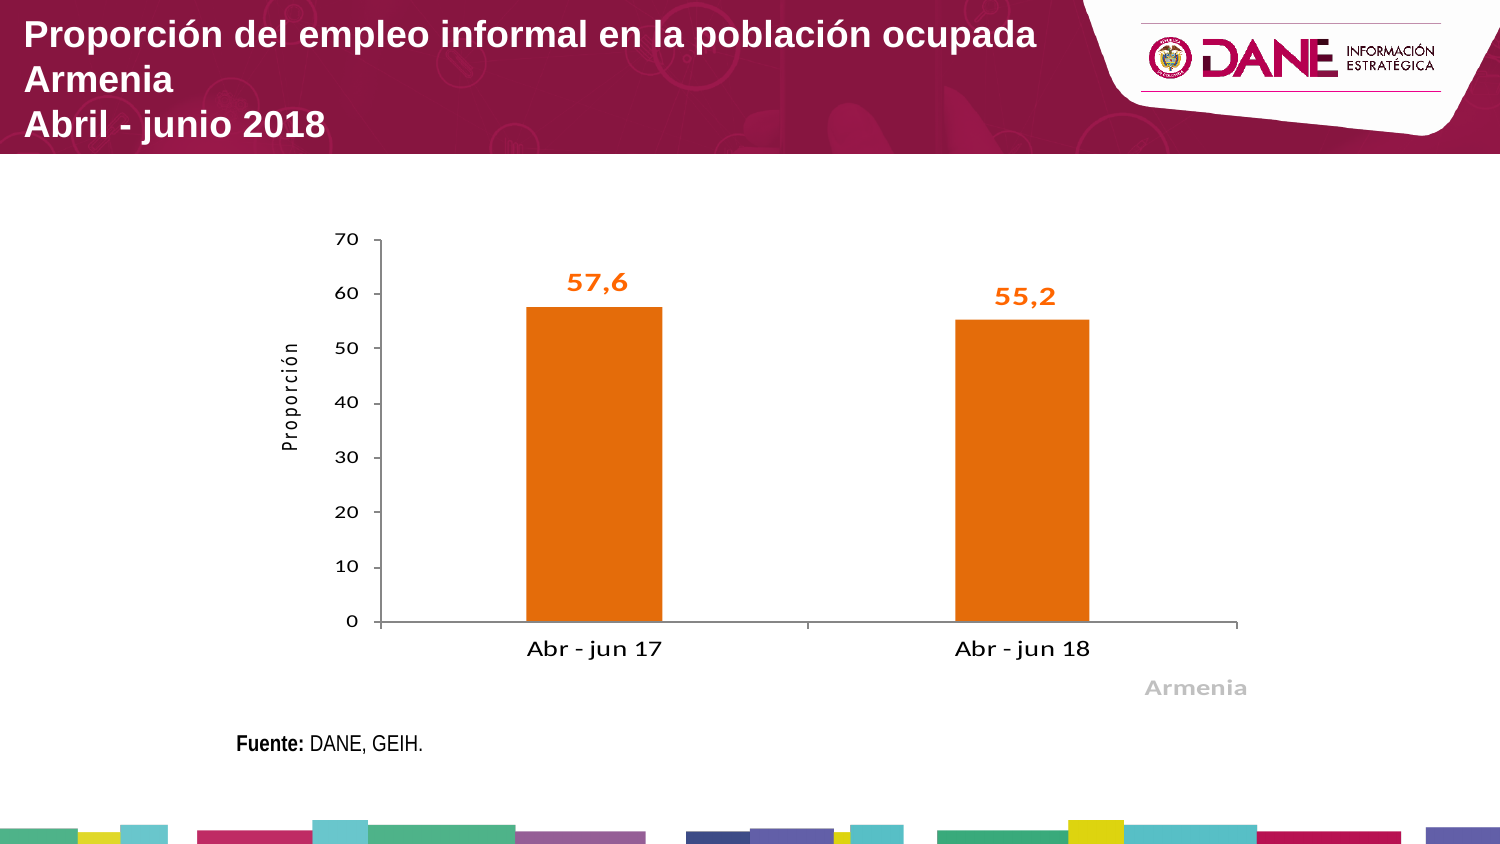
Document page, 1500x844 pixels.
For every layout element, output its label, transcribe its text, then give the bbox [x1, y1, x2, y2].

picture [1081, 148, 1500, 154]
text_box Proporción del empleo informal en la población ocupada Armenia Abril - junio 2018 [0, 2, 1081, 154]
picture [0, 820, 1500, 844]
text_box Fuente: DANE, GEIH. [224, 721, 444, 764]
picture [265, 217, 1262, 715]
picture [1139, 15, 1442, 101]
